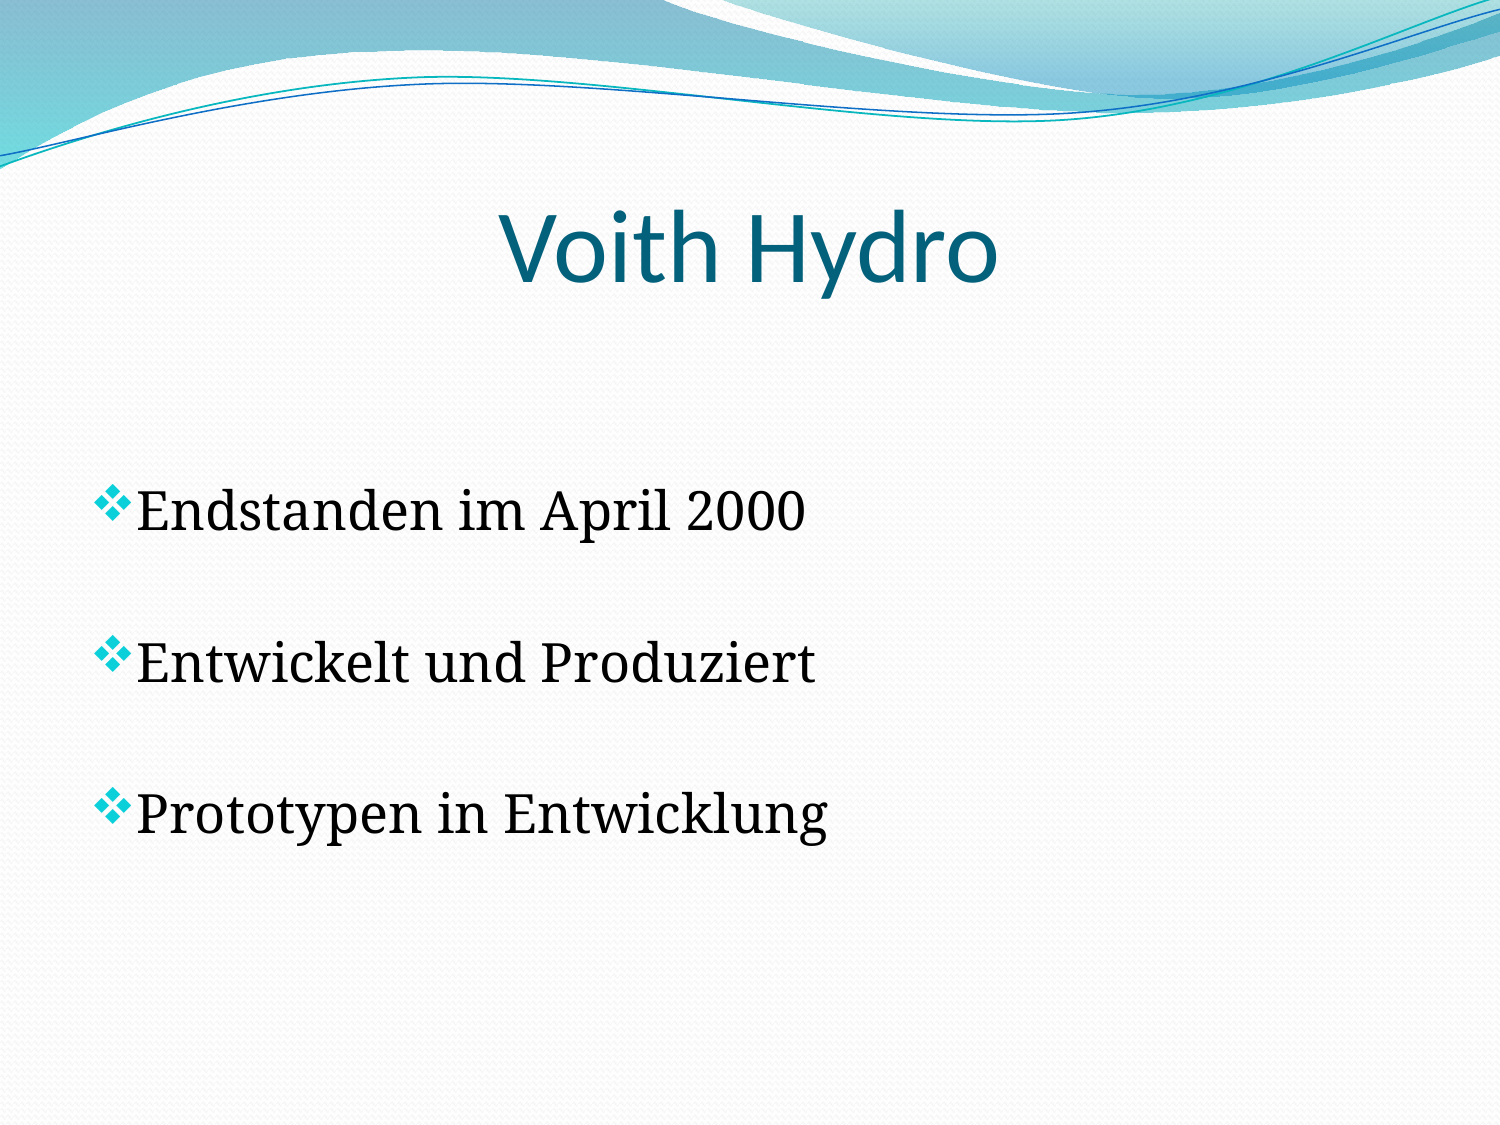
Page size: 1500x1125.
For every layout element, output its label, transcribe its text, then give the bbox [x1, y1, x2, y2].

title Voith Hydro [75, 115, 1425, 303]
list Endstanden im April 2000 Entwickelt und Produziert Prototypen in Entwicklung [75, 317, 1425, 1038]
